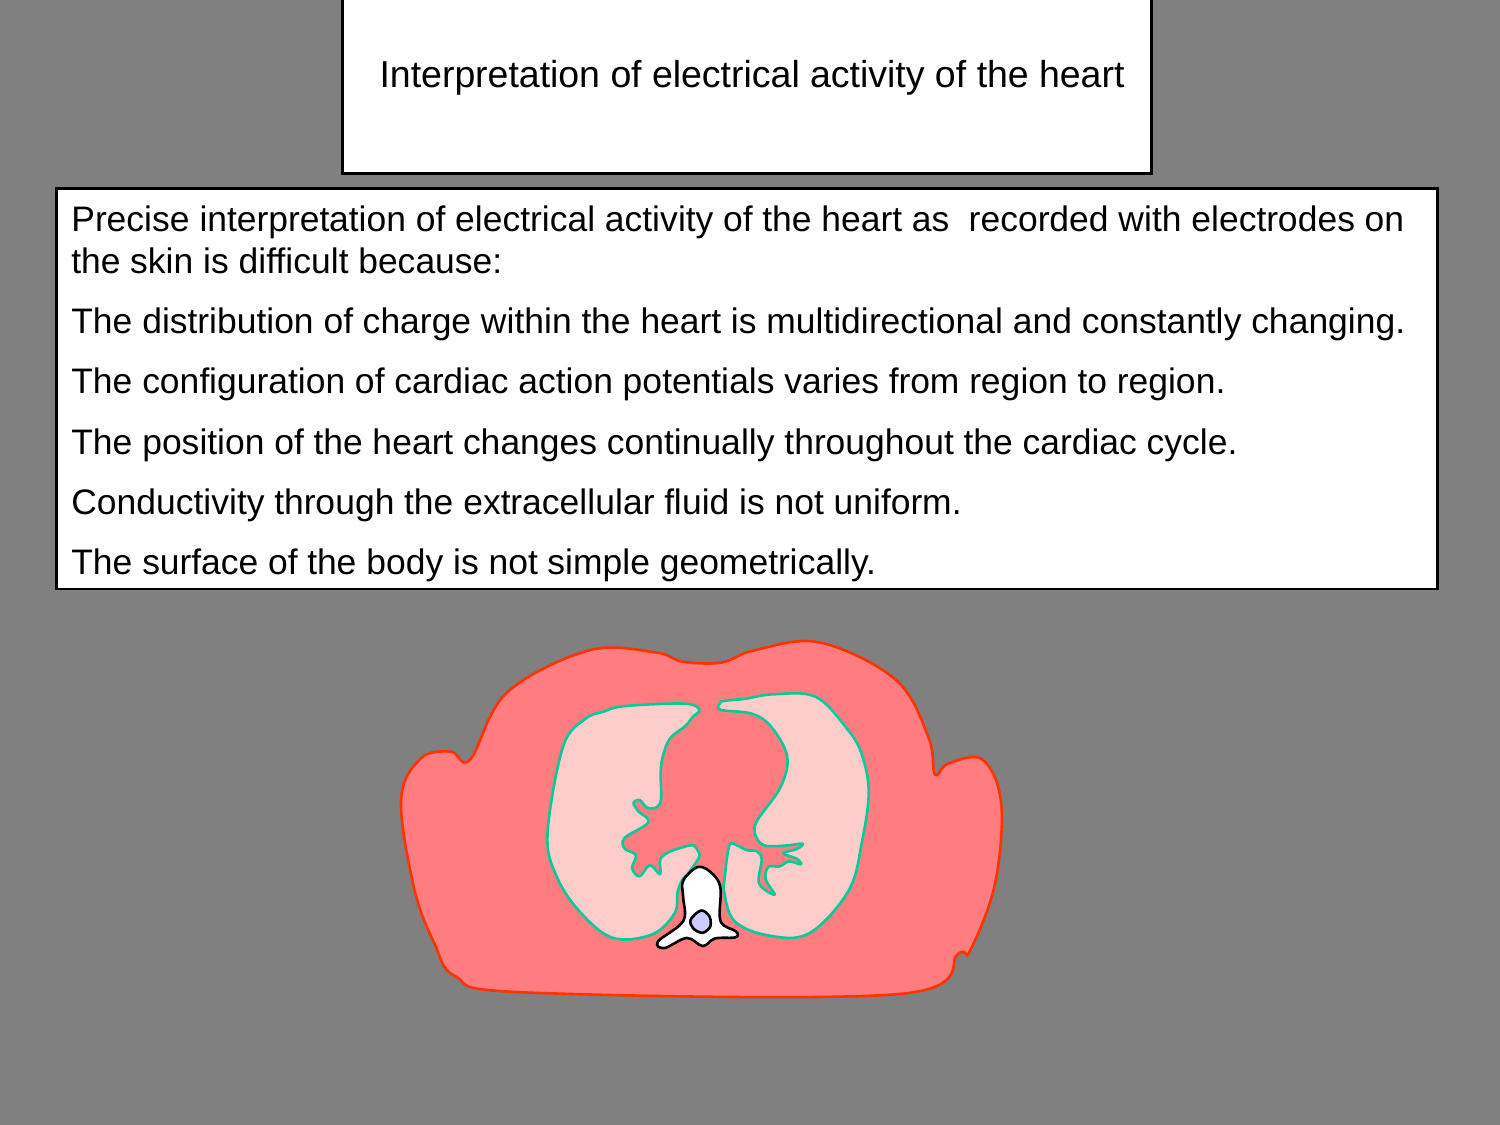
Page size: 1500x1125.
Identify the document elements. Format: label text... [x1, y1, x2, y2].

title Interpretation of electrical activity of the heart [341, 0, 1153, 175]
text_box Precise interpretation of electrical activity of the heart as recorded with electrodes on the skin is difficult because: The distribution of charge within the heart is multidirectional and constantly changing. The configuration of cardiac action potentials varies from region to region. The position of the heart changes continually throughout the cardiac cycle. Conductivity through the extracellular fluid is not uniform. The surface of the body is not simple geometrically. [56, 188, 1438, 590]
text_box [399, 637, 1004, 1001]
